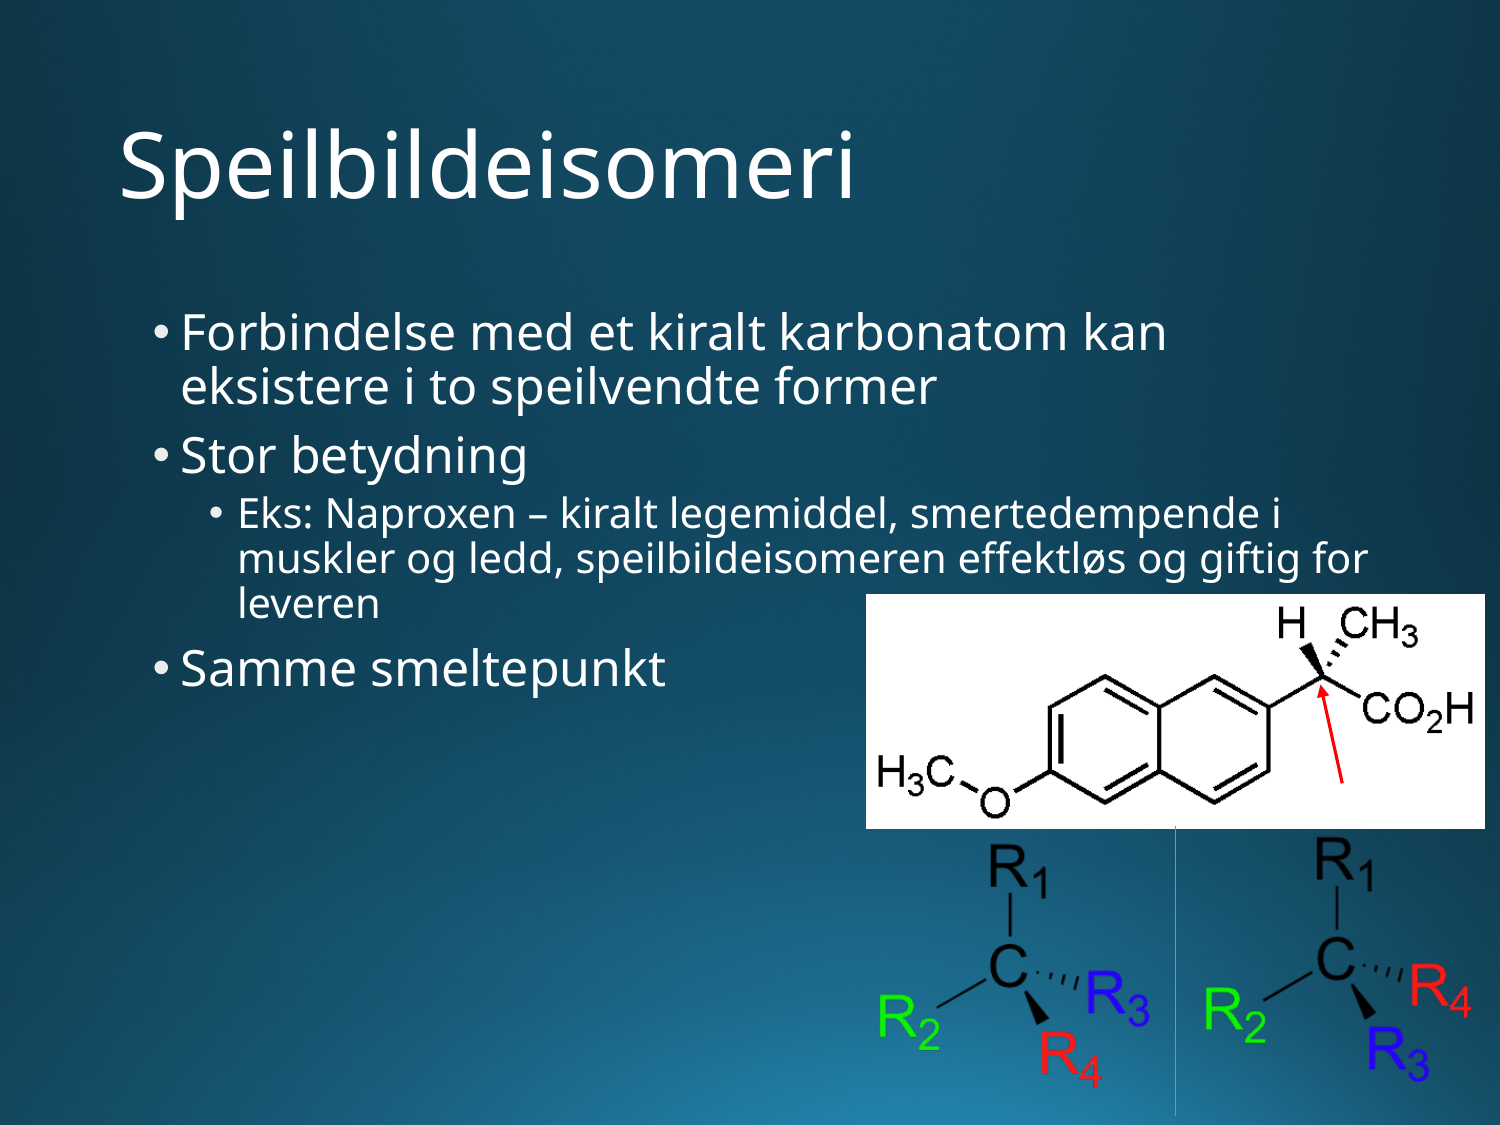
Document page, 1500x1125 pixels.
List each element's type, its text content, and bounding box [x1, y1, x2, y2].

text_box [1320, 684, 1343, 784]
title Speilbildeisomeri [103, 59, 1397, 278]
list Forbindelse med et kiralt karbonatom kan eksistere i to speilvendte former Stor betydning Eks: Naproxen – kiralt legemiddel, smertedempende i muskler og ledd, speilbildeisomeren effektløs og giftig for leveren Samme smeltepunkt [137, 299, 1397, 1014]
picture [0, 0, 1500, 1125]
